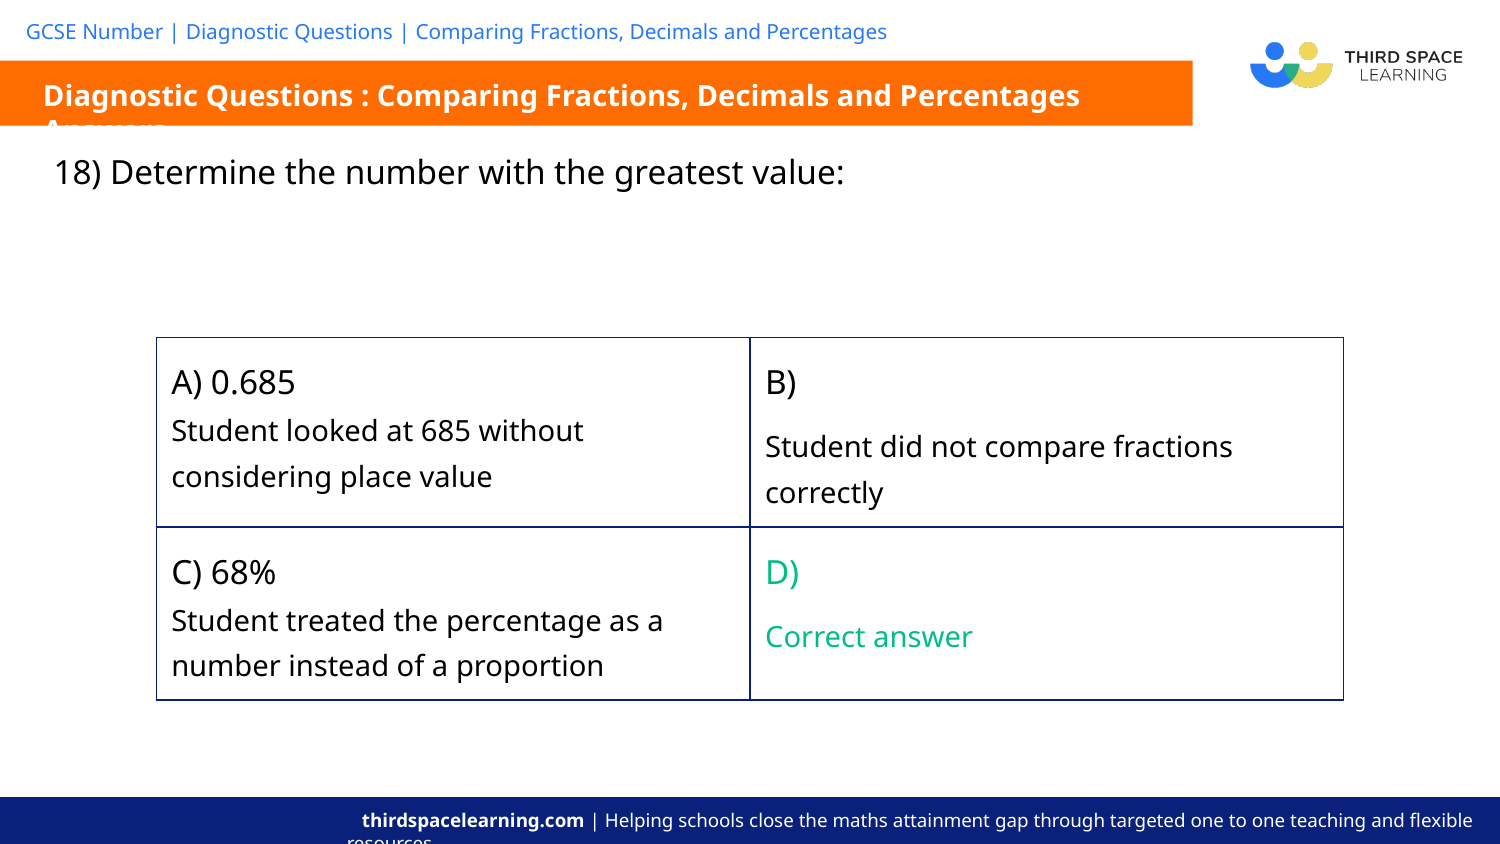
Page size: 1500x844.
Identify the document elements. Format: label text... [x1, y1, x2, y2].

picture [1250, 33, 1465, 99]
text_box Diagnostic Questions : Comparing Fractions, Decimals and Percentages Answers [27, 61, 1187, 162]
